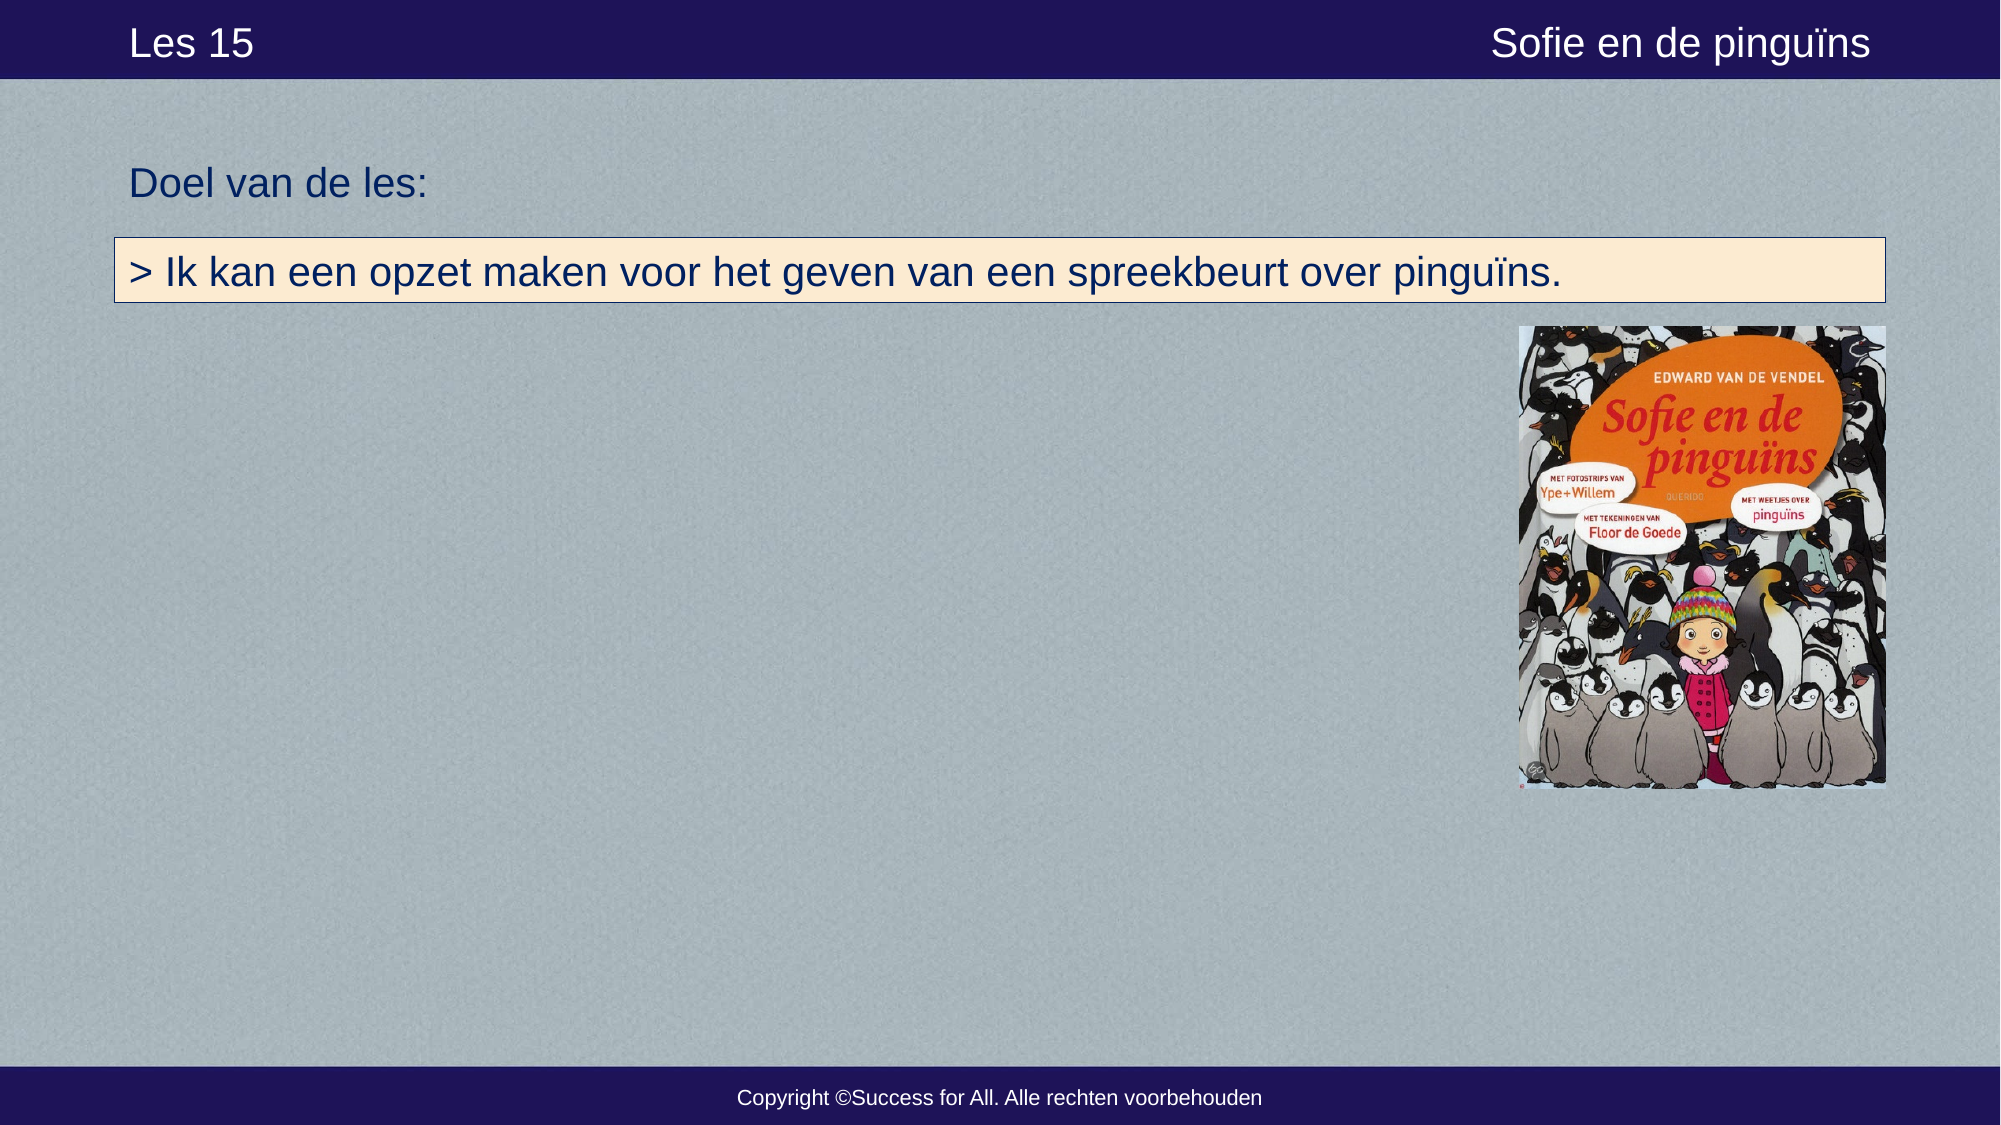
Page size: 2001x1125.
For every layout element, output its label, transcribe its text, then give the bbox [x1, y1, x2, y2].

text_box Doel van de les: [113, 148, 1635, 214]
picture [0, 0, 2001, 1125]
text_box Sofie en de pinguïns [999, 8, 1886, 73]
text_box > Ik kan een opzet maken voor het geven van een spreekbeurt over pinguïns. [114, 237, 1886, 303]
text_box Les 15 [114, 8, 354, 73]
text_box Copyright ©Success for All. Alle rechten voorbehouden [0, 1076, 2000, 1125]
